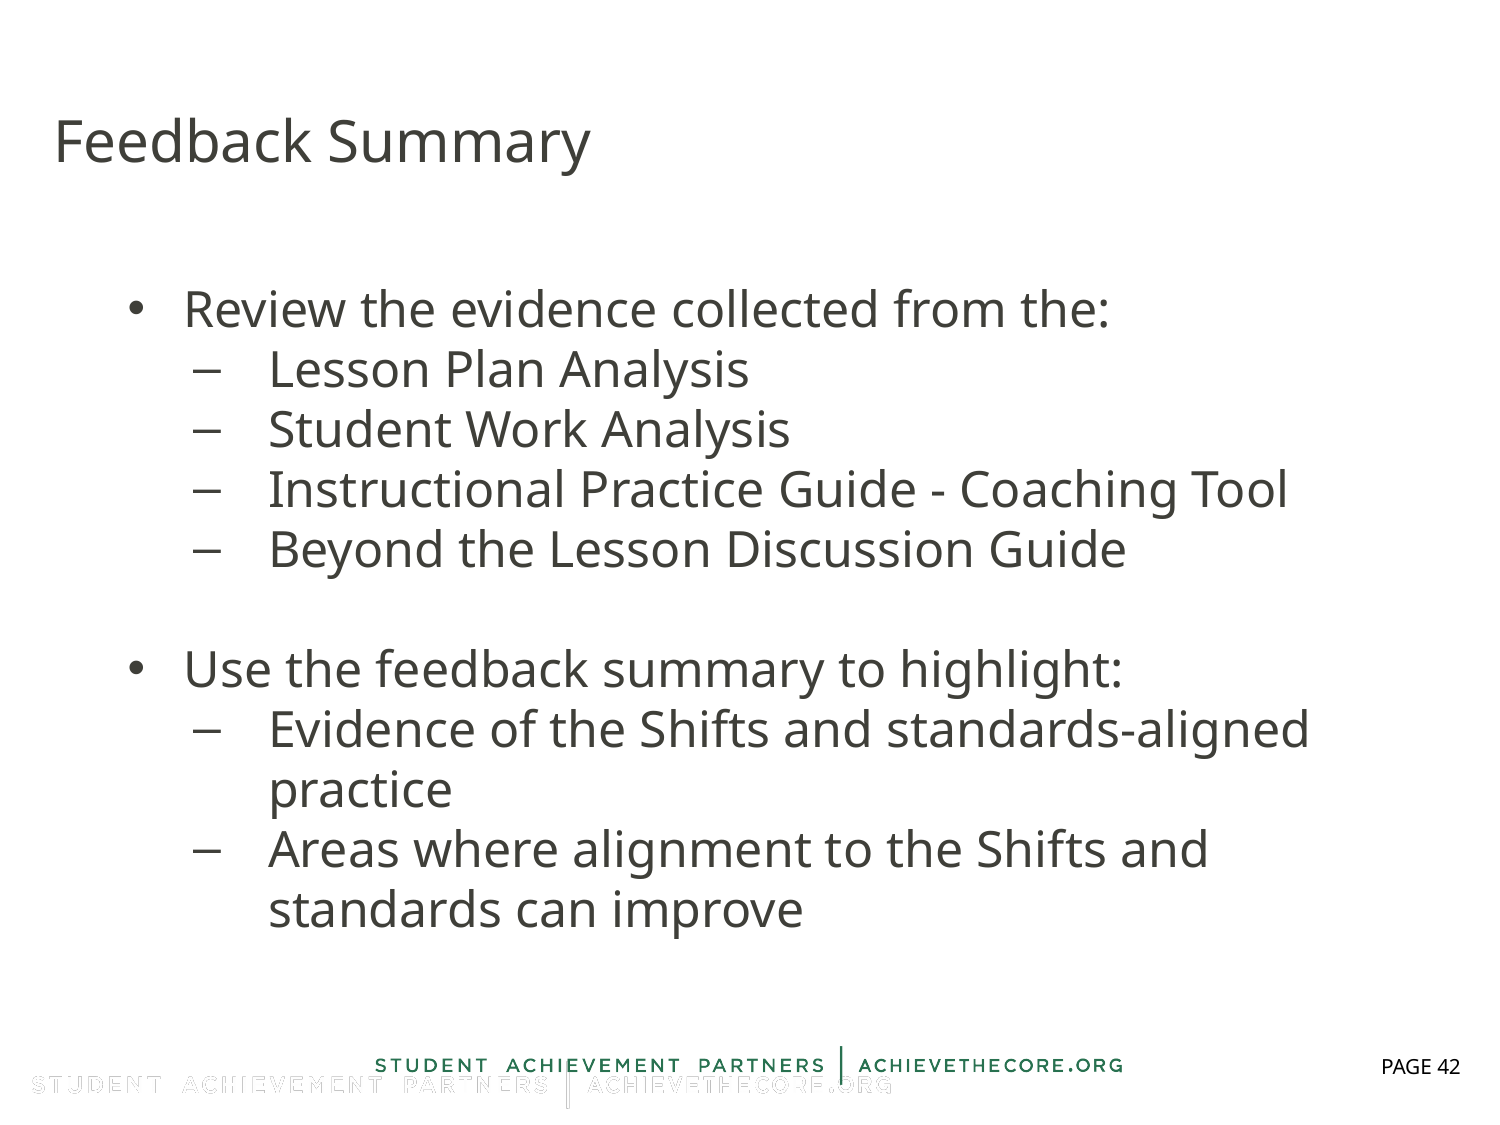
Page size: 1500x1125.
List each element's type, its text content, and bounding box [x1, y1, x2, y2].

list Review the evidence collected from the: Lesson Plan Analysis Student Work Analysis Instructional Practice Guide - Coaching Tool Beyond the Lesson Discussion Guide Use the feedback summary to highlight: Evidence of the Shifts and standards-aligned practice Areas where alignment to the Shifts and standards can improve [75, 262, 1425, 1005]
title Feedback Summary [38, 45, 1471, 233]
picture [12, 1046, 1122, 1112]
